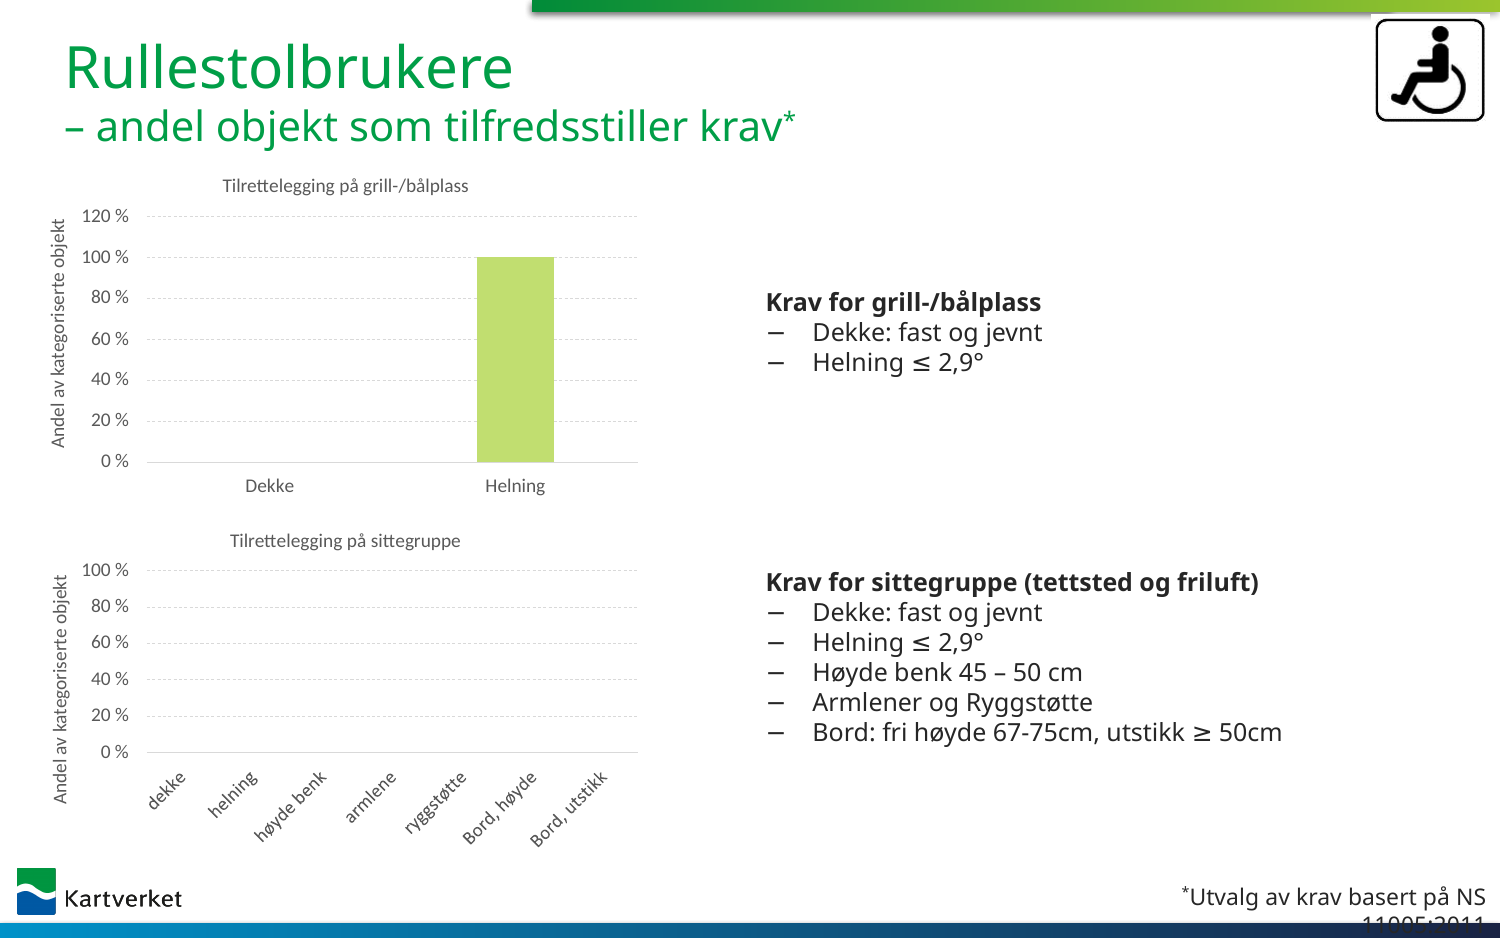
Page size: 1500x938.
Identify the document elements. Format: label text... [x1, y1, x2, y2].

picture [41, 520, 650, 859]
text_box Krav for grill-/bålplass Dekke: fast og jevnt Helning ≤ 2,9° [750, 279, 1452, 384]
text_box *Utvalg av krav basert på NS 11005:2011 [1068, 873, 1500, 938]
picture [1371, 13, 1491, 127]
picture [41, 166, 650, 505]
text_box Krav for sittegruppe (tettsted og friluft) Dekke: fast og jevnt Helning ≤ 2,9° Høyde benk 45 – 50 cm Armlener og Ryggstøtte Bord: fri høyde 67-75cm, utstikk ≥ 50cm [750, 559, 1500, 754]
text_box Rullestolbrukere – andel objekt som tilfredsstiller krav* [49, 14, 1431, 158]
